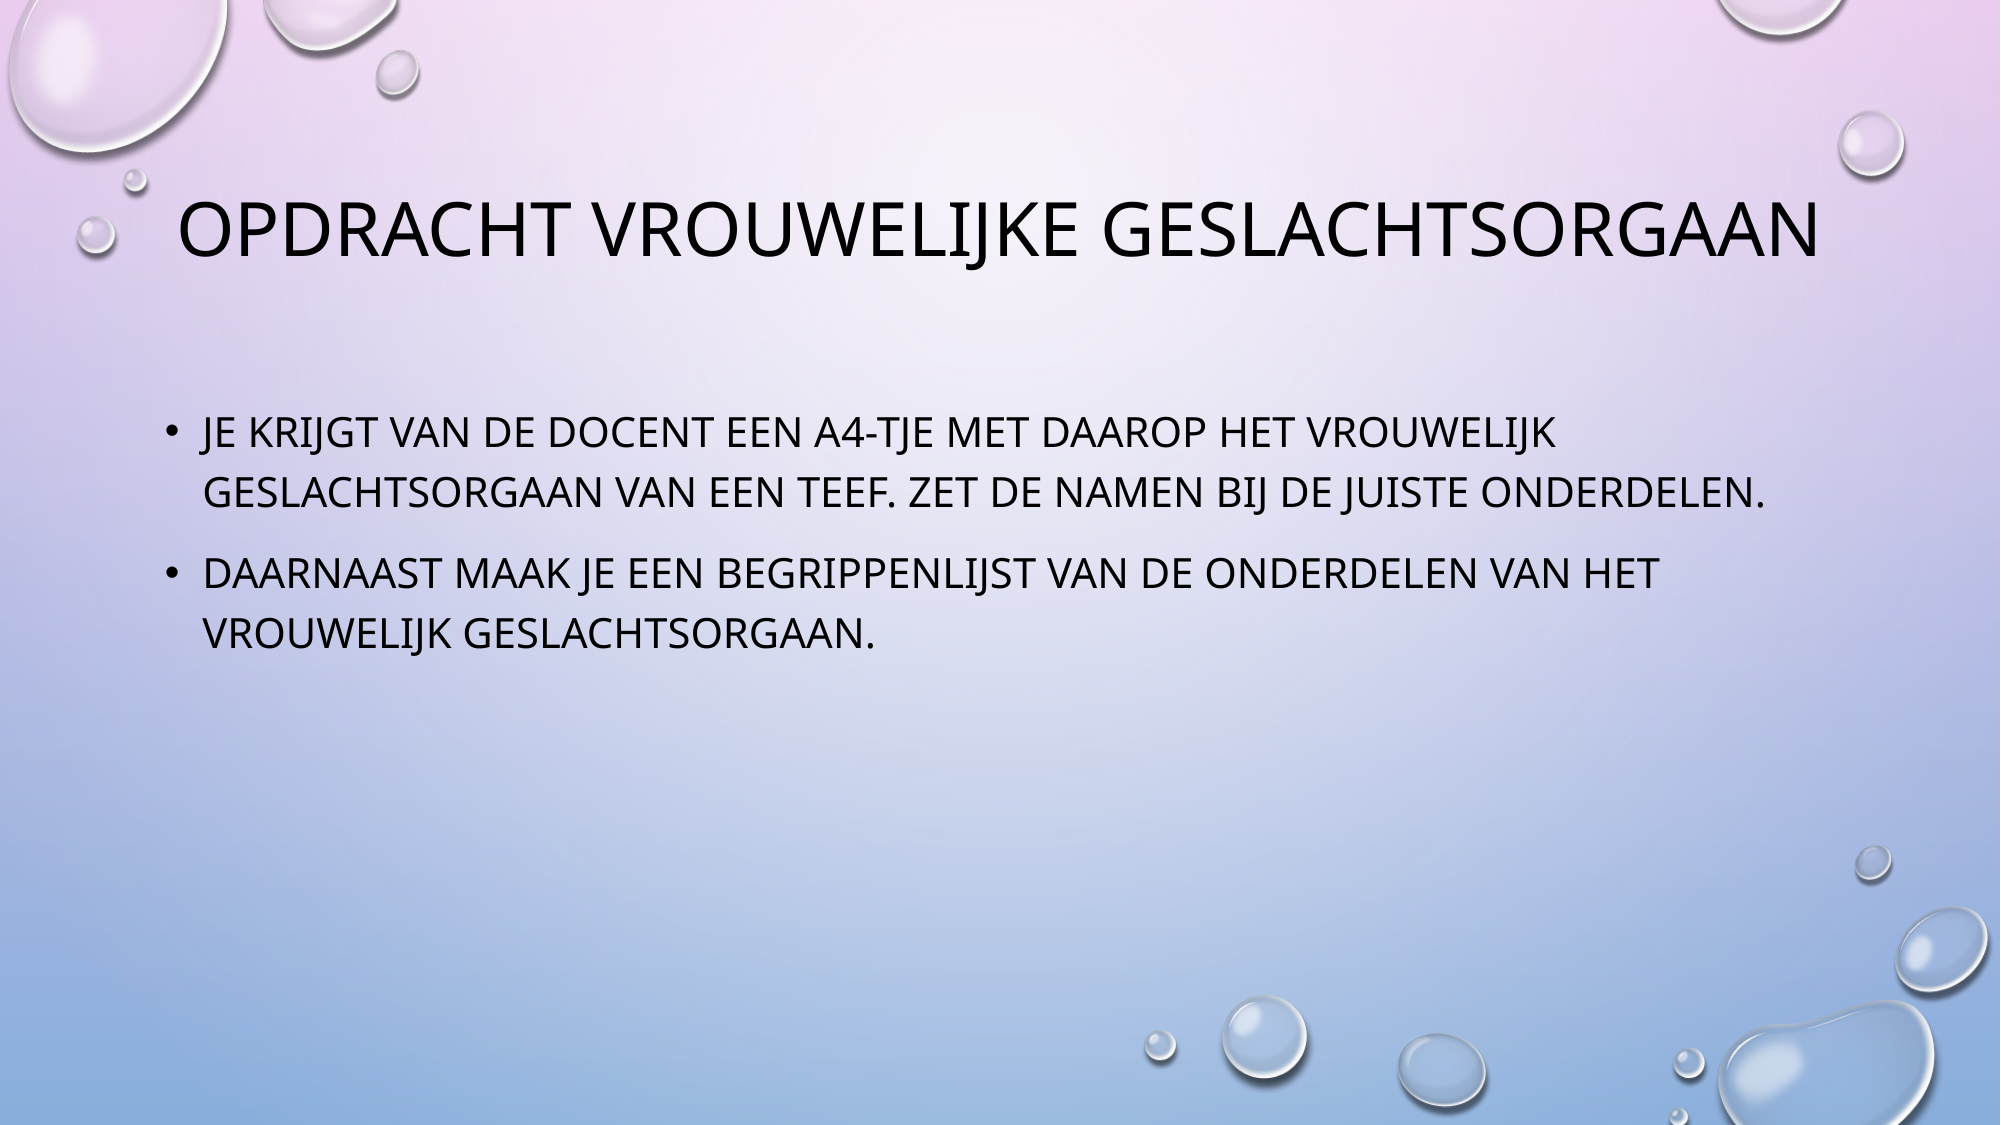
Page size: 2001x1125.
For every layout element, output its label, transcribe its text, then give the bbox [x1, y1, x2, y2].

list Je krijgt van de docent een a4-tje met daarop het vrouwelijk geslachtsorgaan van een teef. Zet de namen bij de juiste onderdelen. Daarnaast maak je een begrippenlijst van de onderdelen van het vrouwelijk geslachtsorgaan. [149, 388, 1850, 950]
title Opdracht vrouwelijke geslachtsorgaan [149, 101, 1851, 364]
picture [0, 0, 2000, 1125]
